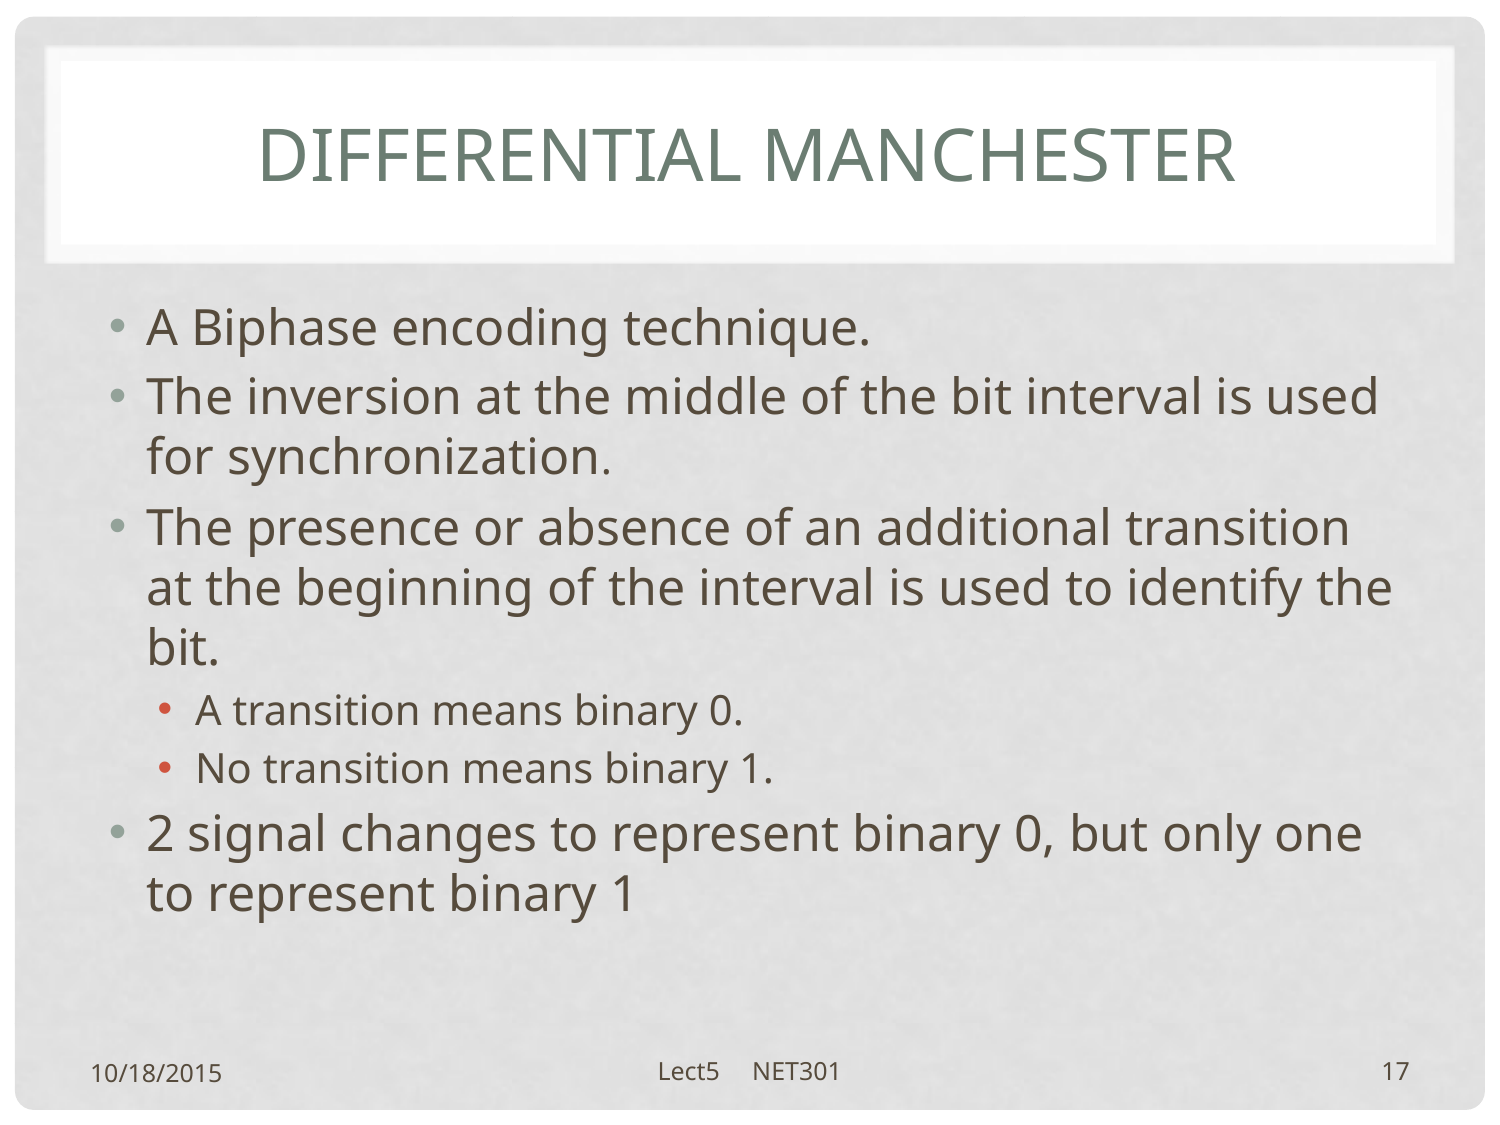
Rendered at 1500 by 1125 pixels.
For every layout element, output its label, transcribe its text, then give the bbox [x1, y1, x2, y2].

footer Lect5 NET301 [512, 1042, 988, 1103]
title Differential Manchester [69, 66, 1425, 238]
slide_number 17 [1074, 1042, 1425, 1103]
list A Biphase encoding technique. The inversion at the middle of the bit interval is used for synchronization. The presence or absence of an additional transition at the beginning of the interval is used to identify the bit. A transition means binary 0. No transition means binary 1. 2 signal changes to represent binary 0, but only one to represent binary 1 [75, 287, 1425, 1005]
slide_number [75, 1042, 425, 1103]
